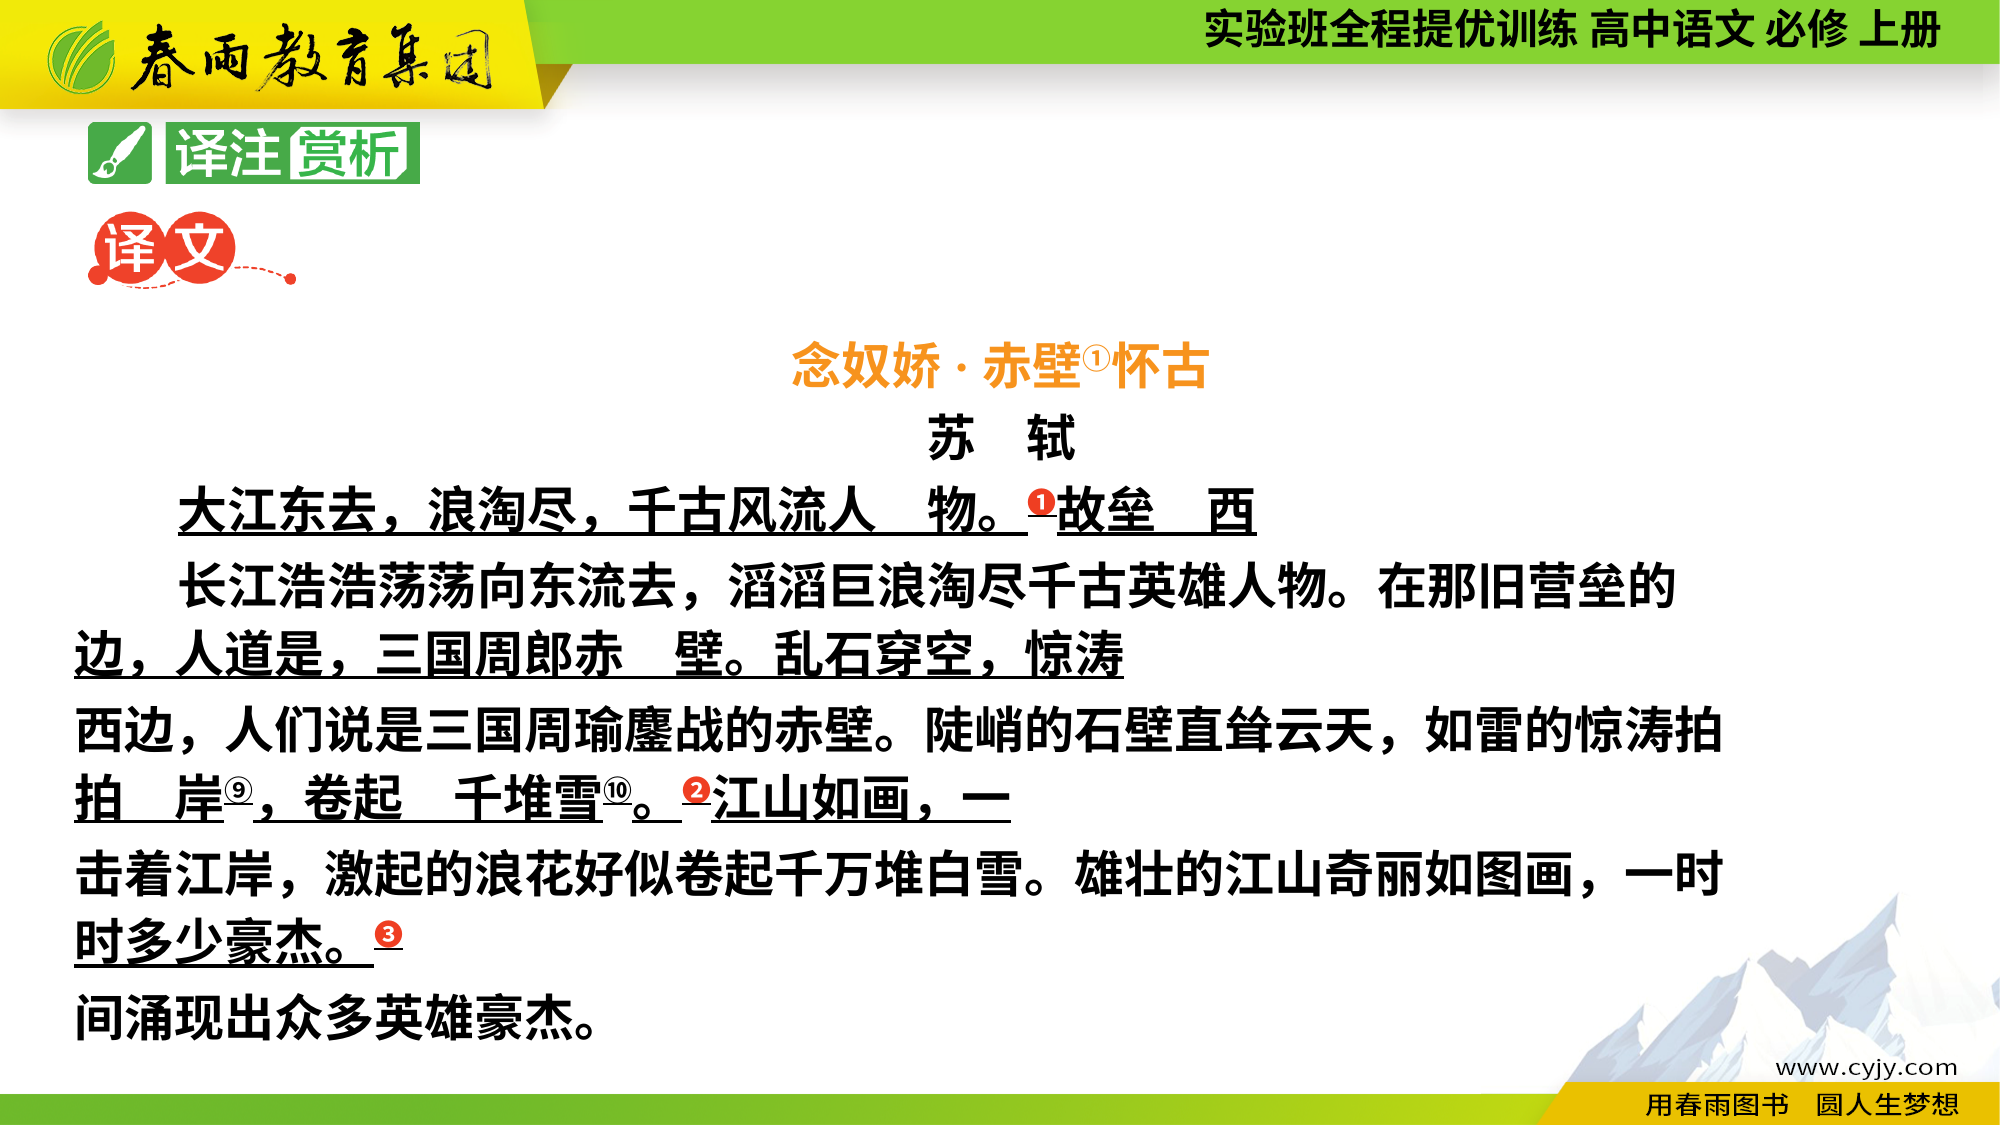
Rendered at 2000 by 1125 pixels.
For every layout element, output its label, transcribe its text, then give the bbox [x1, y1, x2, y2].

picture [0, 0, 2000, 1125]
text_box 长江浩浩荡荡向东流去，滔滔巨浪淘尽千古英雄人物。在那旧营垒的 西边，人们说是三国周瑜鏖战的赤壁。陡峭的石壁直耸云天，如雷的惊涛拍 击着江岸，激起的浪花好似卷起千万堆白雪。雄壮的江山奇丽如图画，一时 间涌现出众多英雄豪杰。 [59, 534, 1944, 1054]
